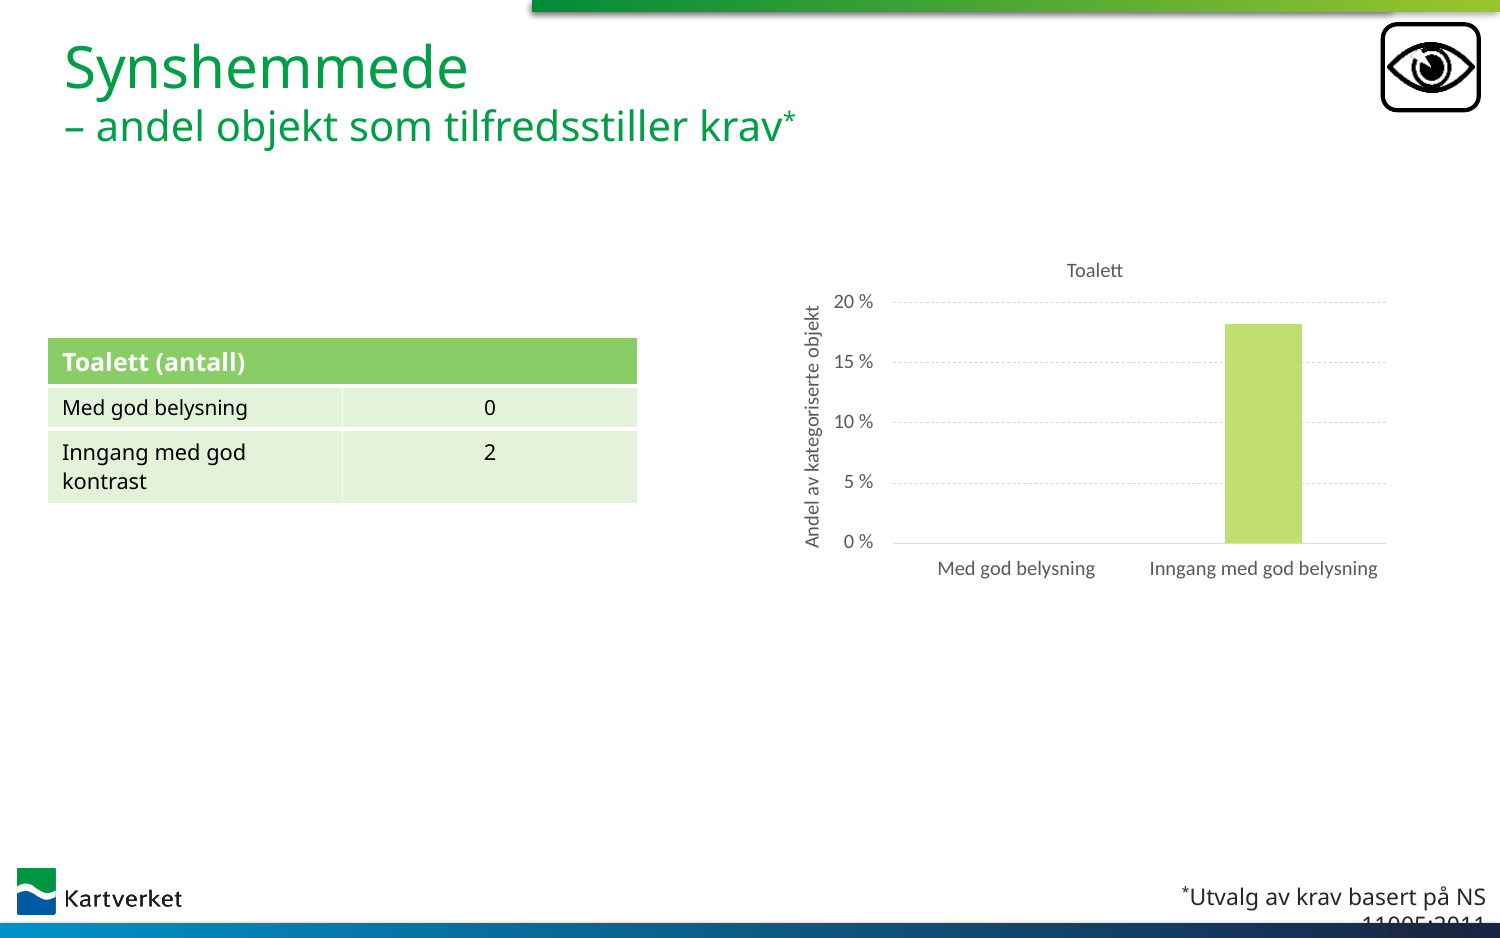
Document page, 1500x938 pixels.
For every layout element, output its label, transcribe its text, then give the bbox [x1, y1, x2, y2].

table_cell 2 [343, 431, 637, 503]
table_header Toalett (antall) [48, 338, 637, 384]
text_box *Utvalg av krav basert på NS 11005:2011 [1068, 873, 1500, 938]
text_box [1382, 24, 1480, 111]
table_cell Inngang med god kontrast [48, 431, 342, 503]
table_cell 0 [343, 388, 637, 427]
picture [791, 249, 1400, 589]
table_cell Med god belysning [48, 388, 342, 427]
text_box Synshemmede – andel objekt som tilfredsstiller krav* [49, 24, 1431, 158]
